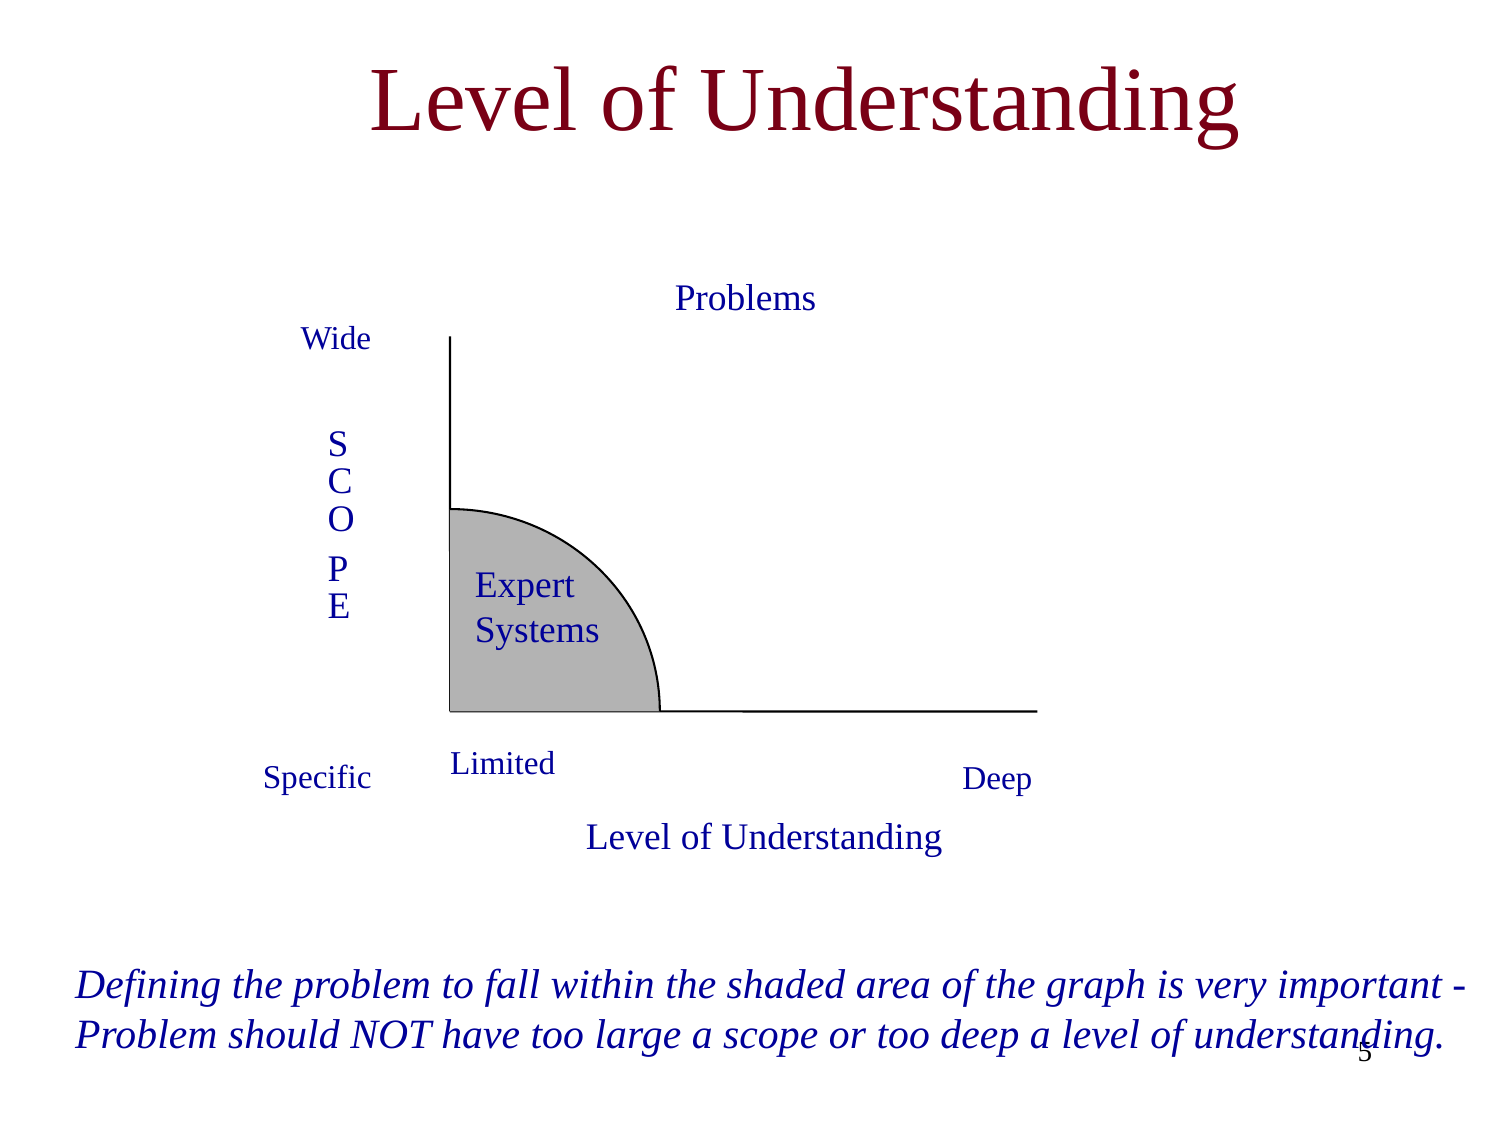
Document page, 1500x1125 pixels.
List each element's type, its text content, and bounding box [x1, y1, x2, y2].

text_box Specific [248, 747, 279, 803]
slide_number 5 [1074, 1024, 1388, 1101]
title Level of Understanding [184, 0, 1427, 188]
text_box Defining the problem to fall within the shaded area of the graph is very important - Problem should NOT have too large a scope or too deep a level of understanding. [60, 949, 1493, 1065]
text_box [284, 265, 1049, 866]
